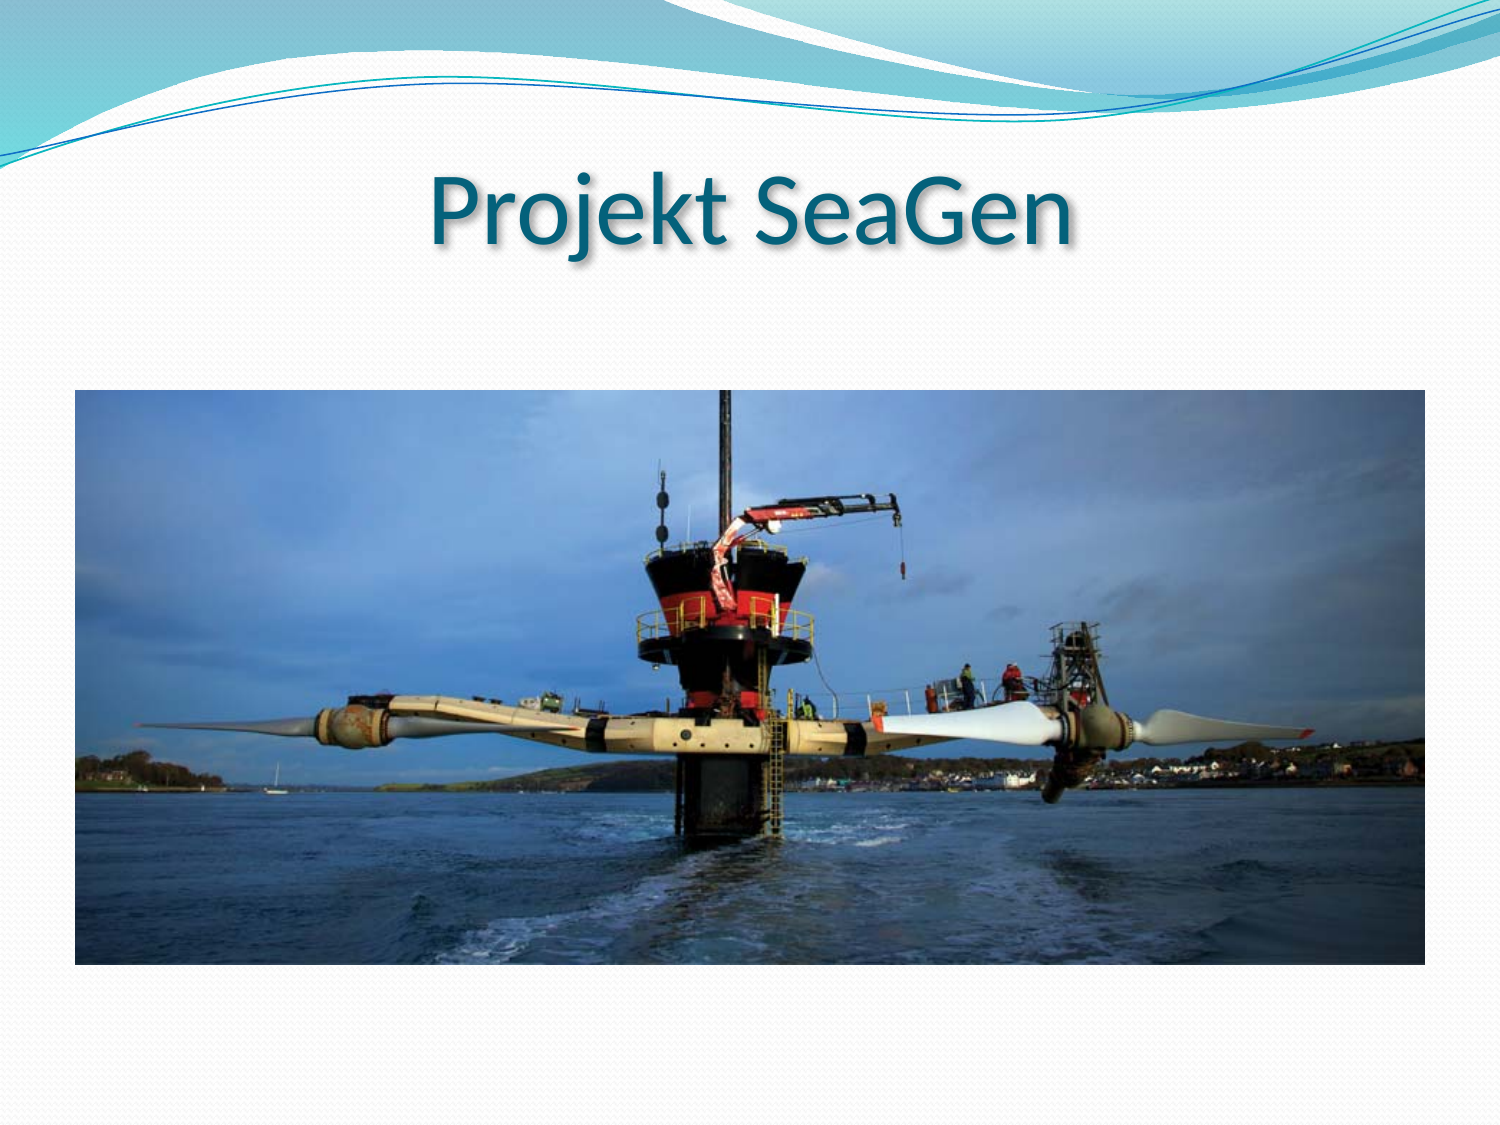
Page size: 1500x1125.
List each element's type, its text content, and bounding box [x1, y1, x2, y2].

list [74, 389, 1426, 965]
title Projekt SeaGen [76, 78, 1427, 266]
